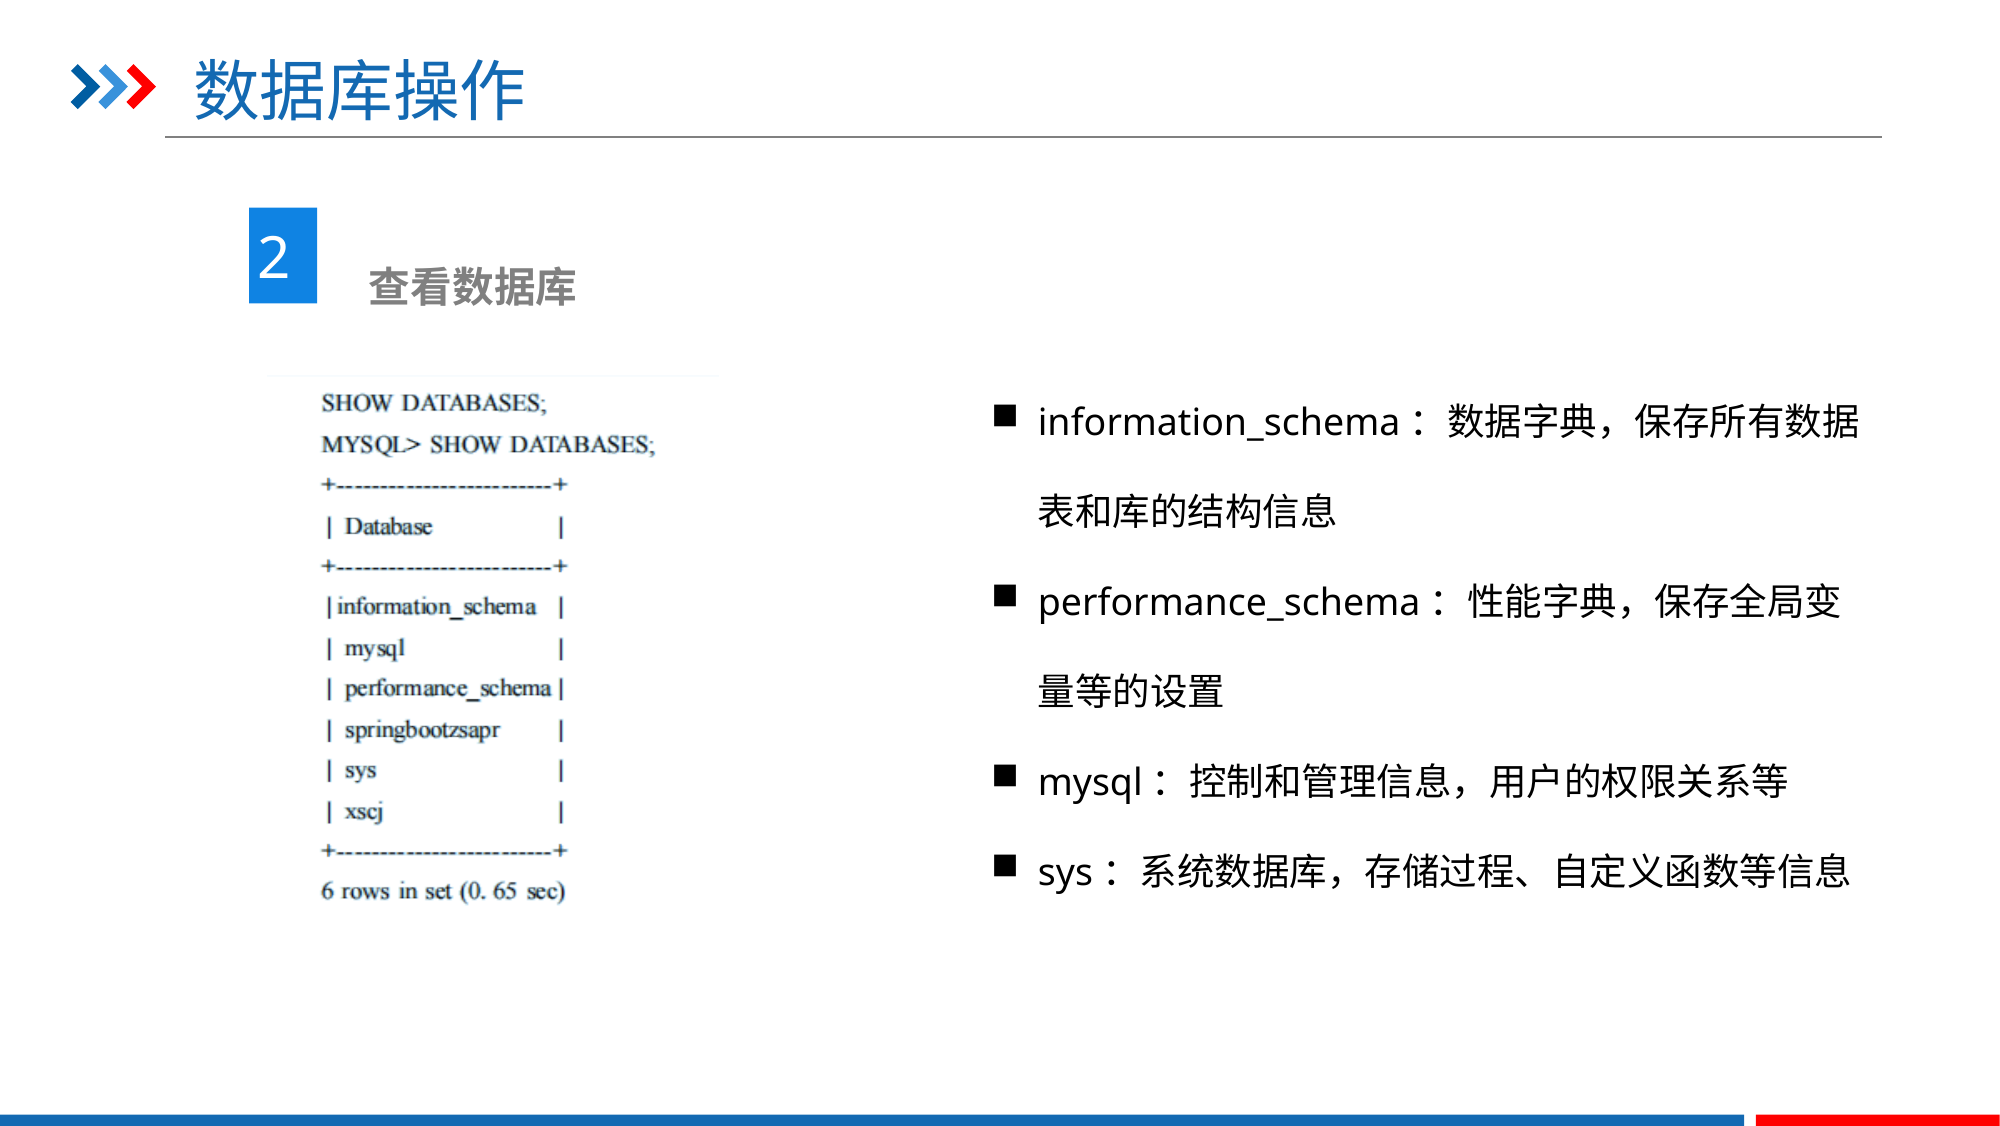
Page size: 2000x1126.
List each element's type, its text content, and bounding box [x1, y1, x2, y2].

text_box information_schema：数据字典，保存所有数据表和库的结构信息 performance_schema：性能字典，保存全局变量等的设置 mysql：控制和管理信息，用户的权限关系等 sys：系统数据库，存储过程、自定义函数等信息 [976, 345, 1891, 901]
text_box 查看数据库 [319, 245, 1092, 380]
title 数据库操作 [173, 25, 947, 153]
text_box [248, 207, 318, 304]
picture [267, 373, 719, 915]
